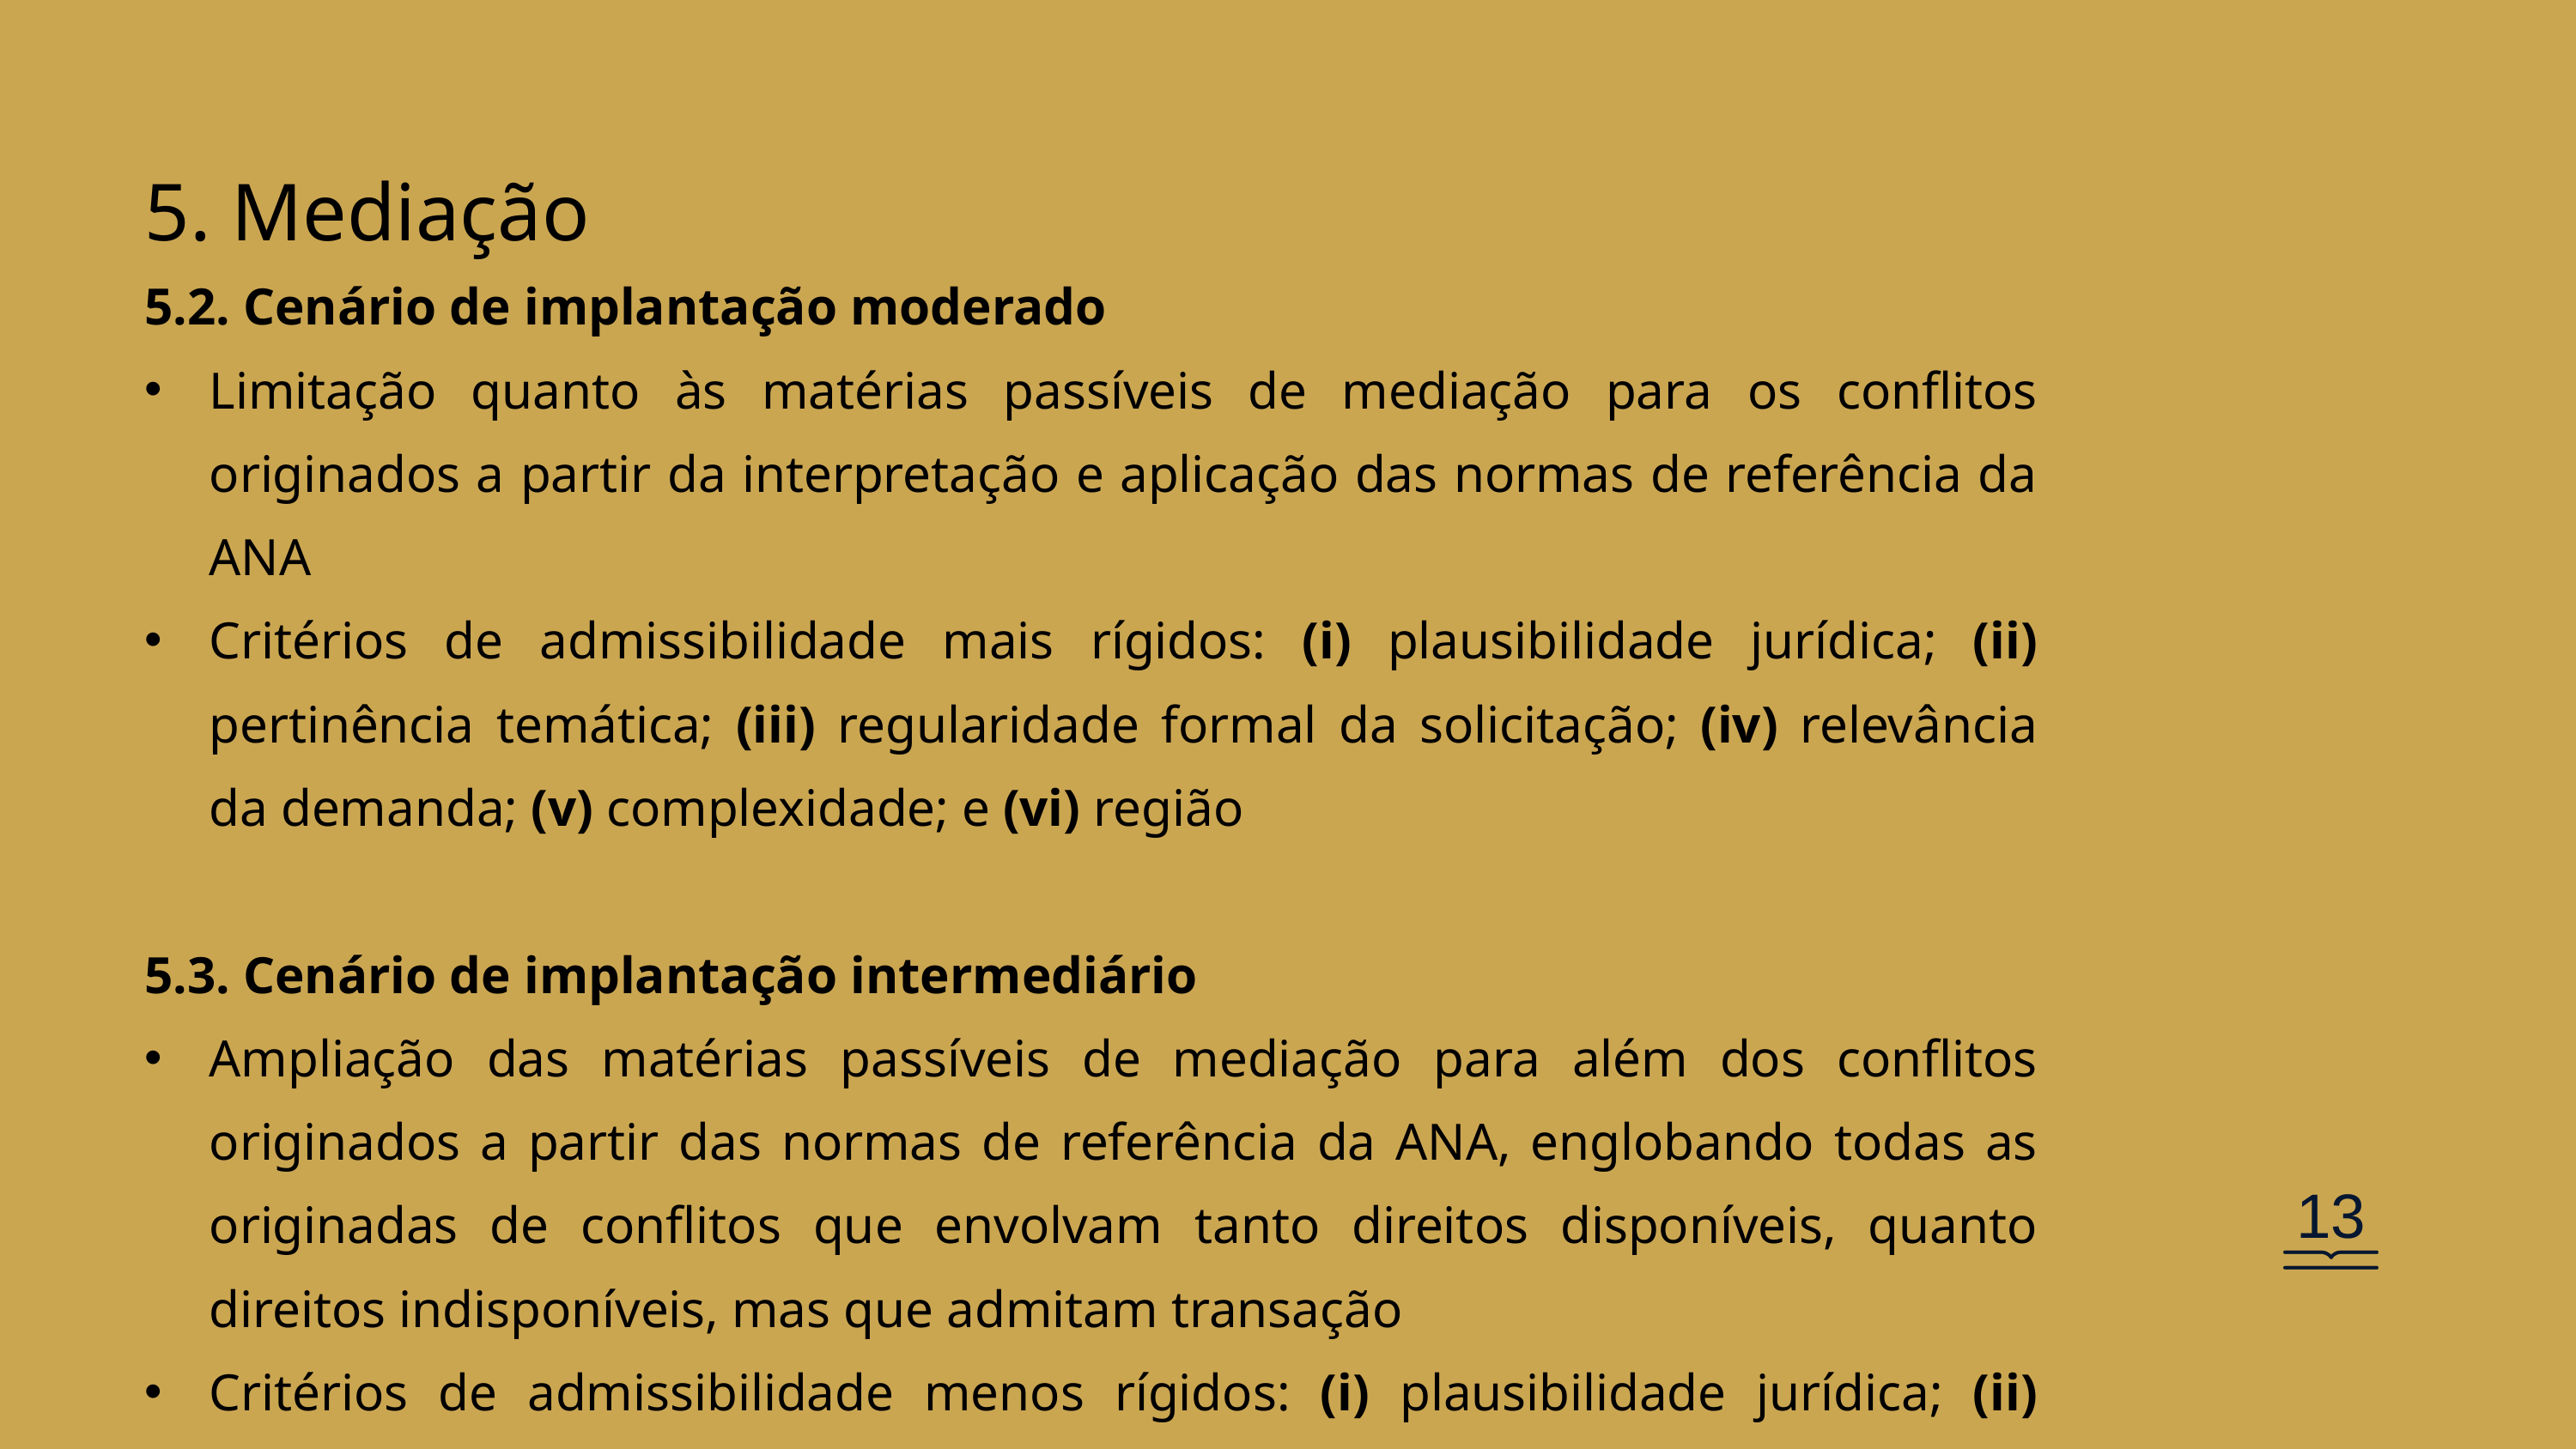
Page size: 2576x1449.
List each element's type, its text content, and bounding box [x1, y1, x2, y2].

picture [2283, 1244, 2379, 1278]
text_box 13 [2293, 1146, 2368, 1243]
text_box 5.2. Cenário de implantação moderado Limitação quanto às matérias passíveis de mediação para os conflitos originados a partir da interpretação e aplicação das normas de referência da ANA Critérios de admissibilidade mais rígidos: (i) plausibilidade jurídica; (ii) pertinência temática; (iii) regularidade formal da solicitação; (iv) relevância da demanda; (v) complexidade; e (vi) região 5.3. Cenário de implantação intermediário Ampliação das matérias passíveis de mediação para além dos conflitos originados a partir das normas de referência da ANA, englobando todas as originadas de conflitos que envolvam tanto direitos disponíveis, quanto direitos indisponíveis, mas que admitam transação Critérios de admissibilidade menos rígidos: (i) plausibilidade jurídica; (ii) pertinência temática; (iii) regularidade formal da solicitação; e (iv) relevância da demanda [144, 252, 2038, 1449]
text_box 5. Mediação [144, 124, 2038, 252]
